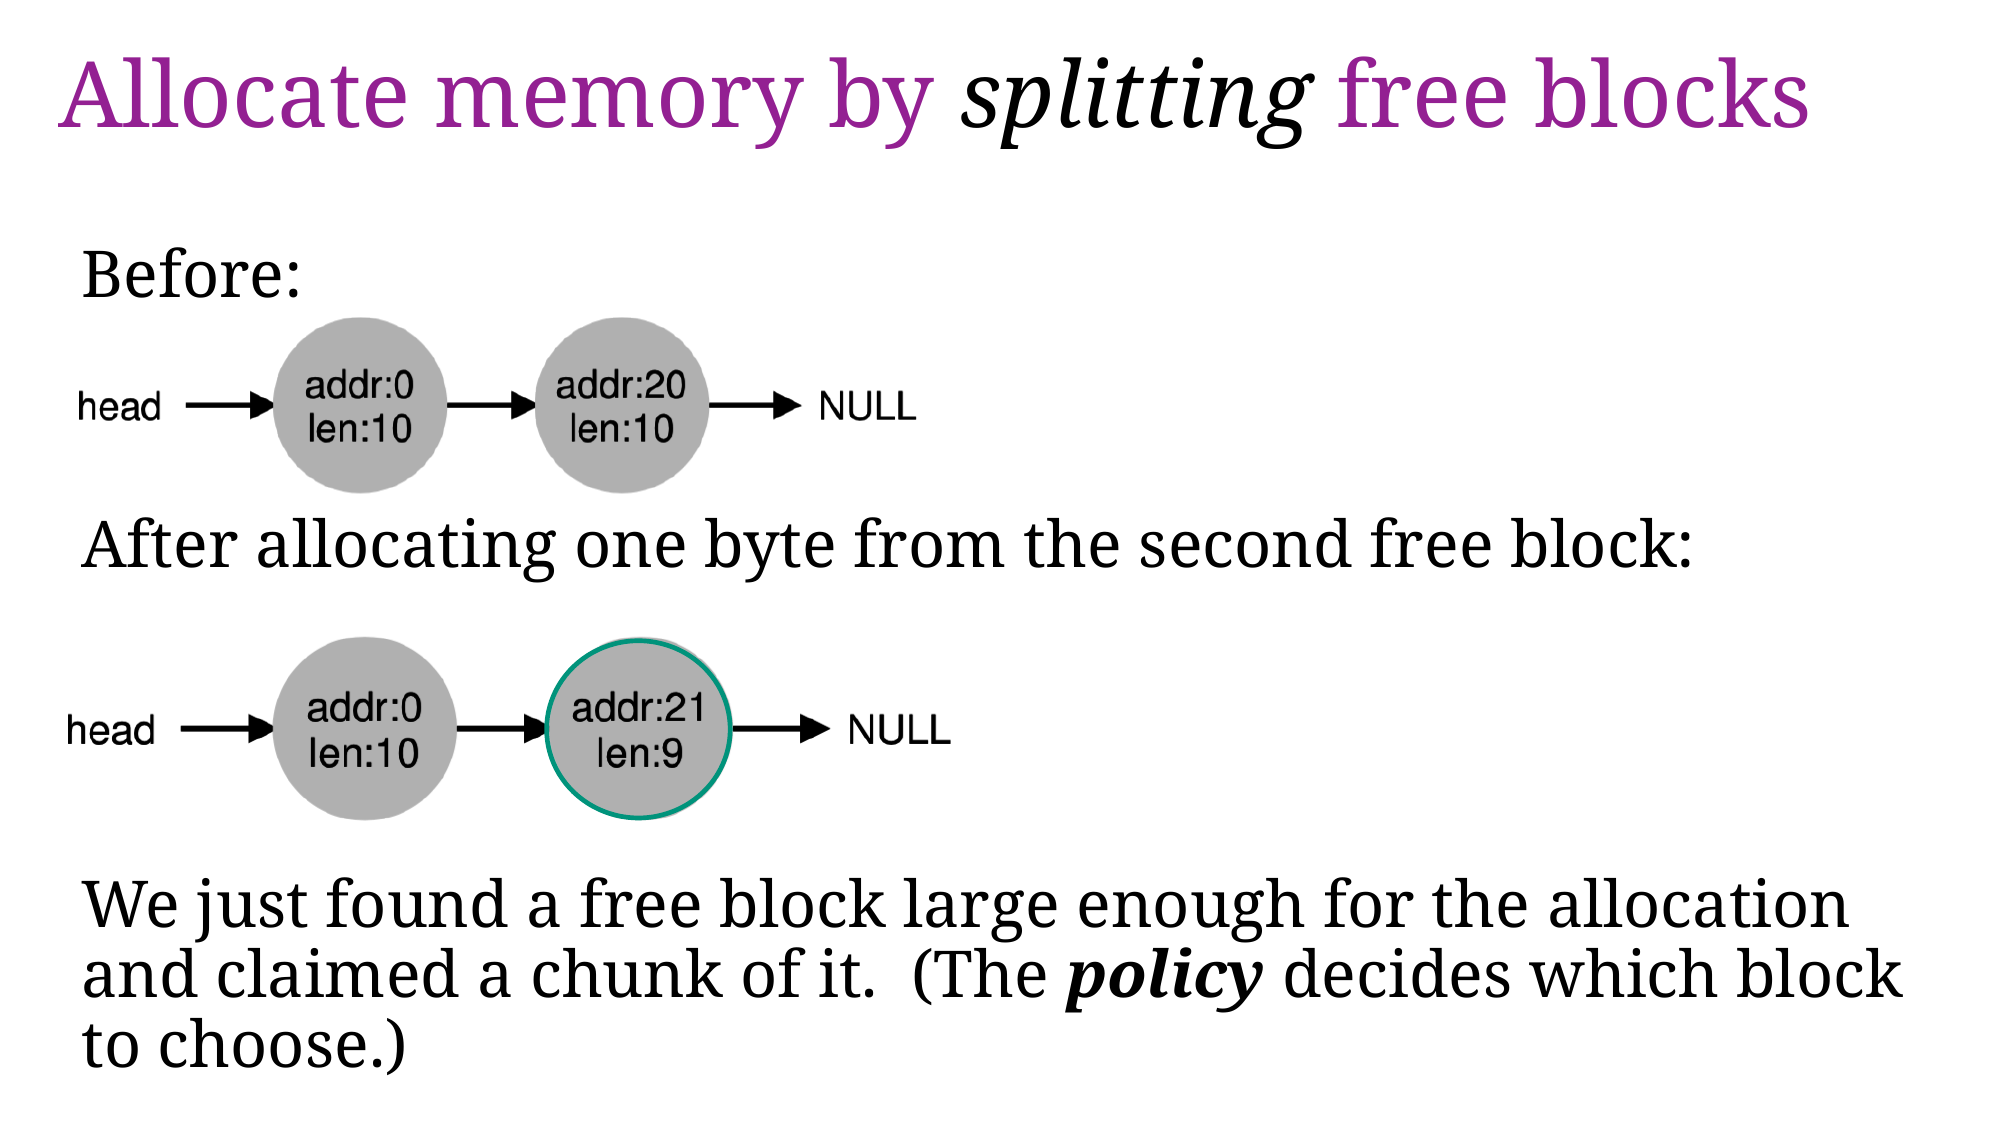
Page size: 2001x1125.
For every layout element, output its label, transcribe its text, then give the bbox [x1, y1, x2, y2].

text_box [53, 619, 970, 838]
title Allocate memory by splitting free blocks [43, 25, 1953, 171]
list Before: After allocating one byte from the second free block: We just found a free block large enough for the allocation and claimed a chunk of it. (The policy decides which block to choose.) [66, 233, 1953, 1091]
picture [66, 308, 923, 508]
